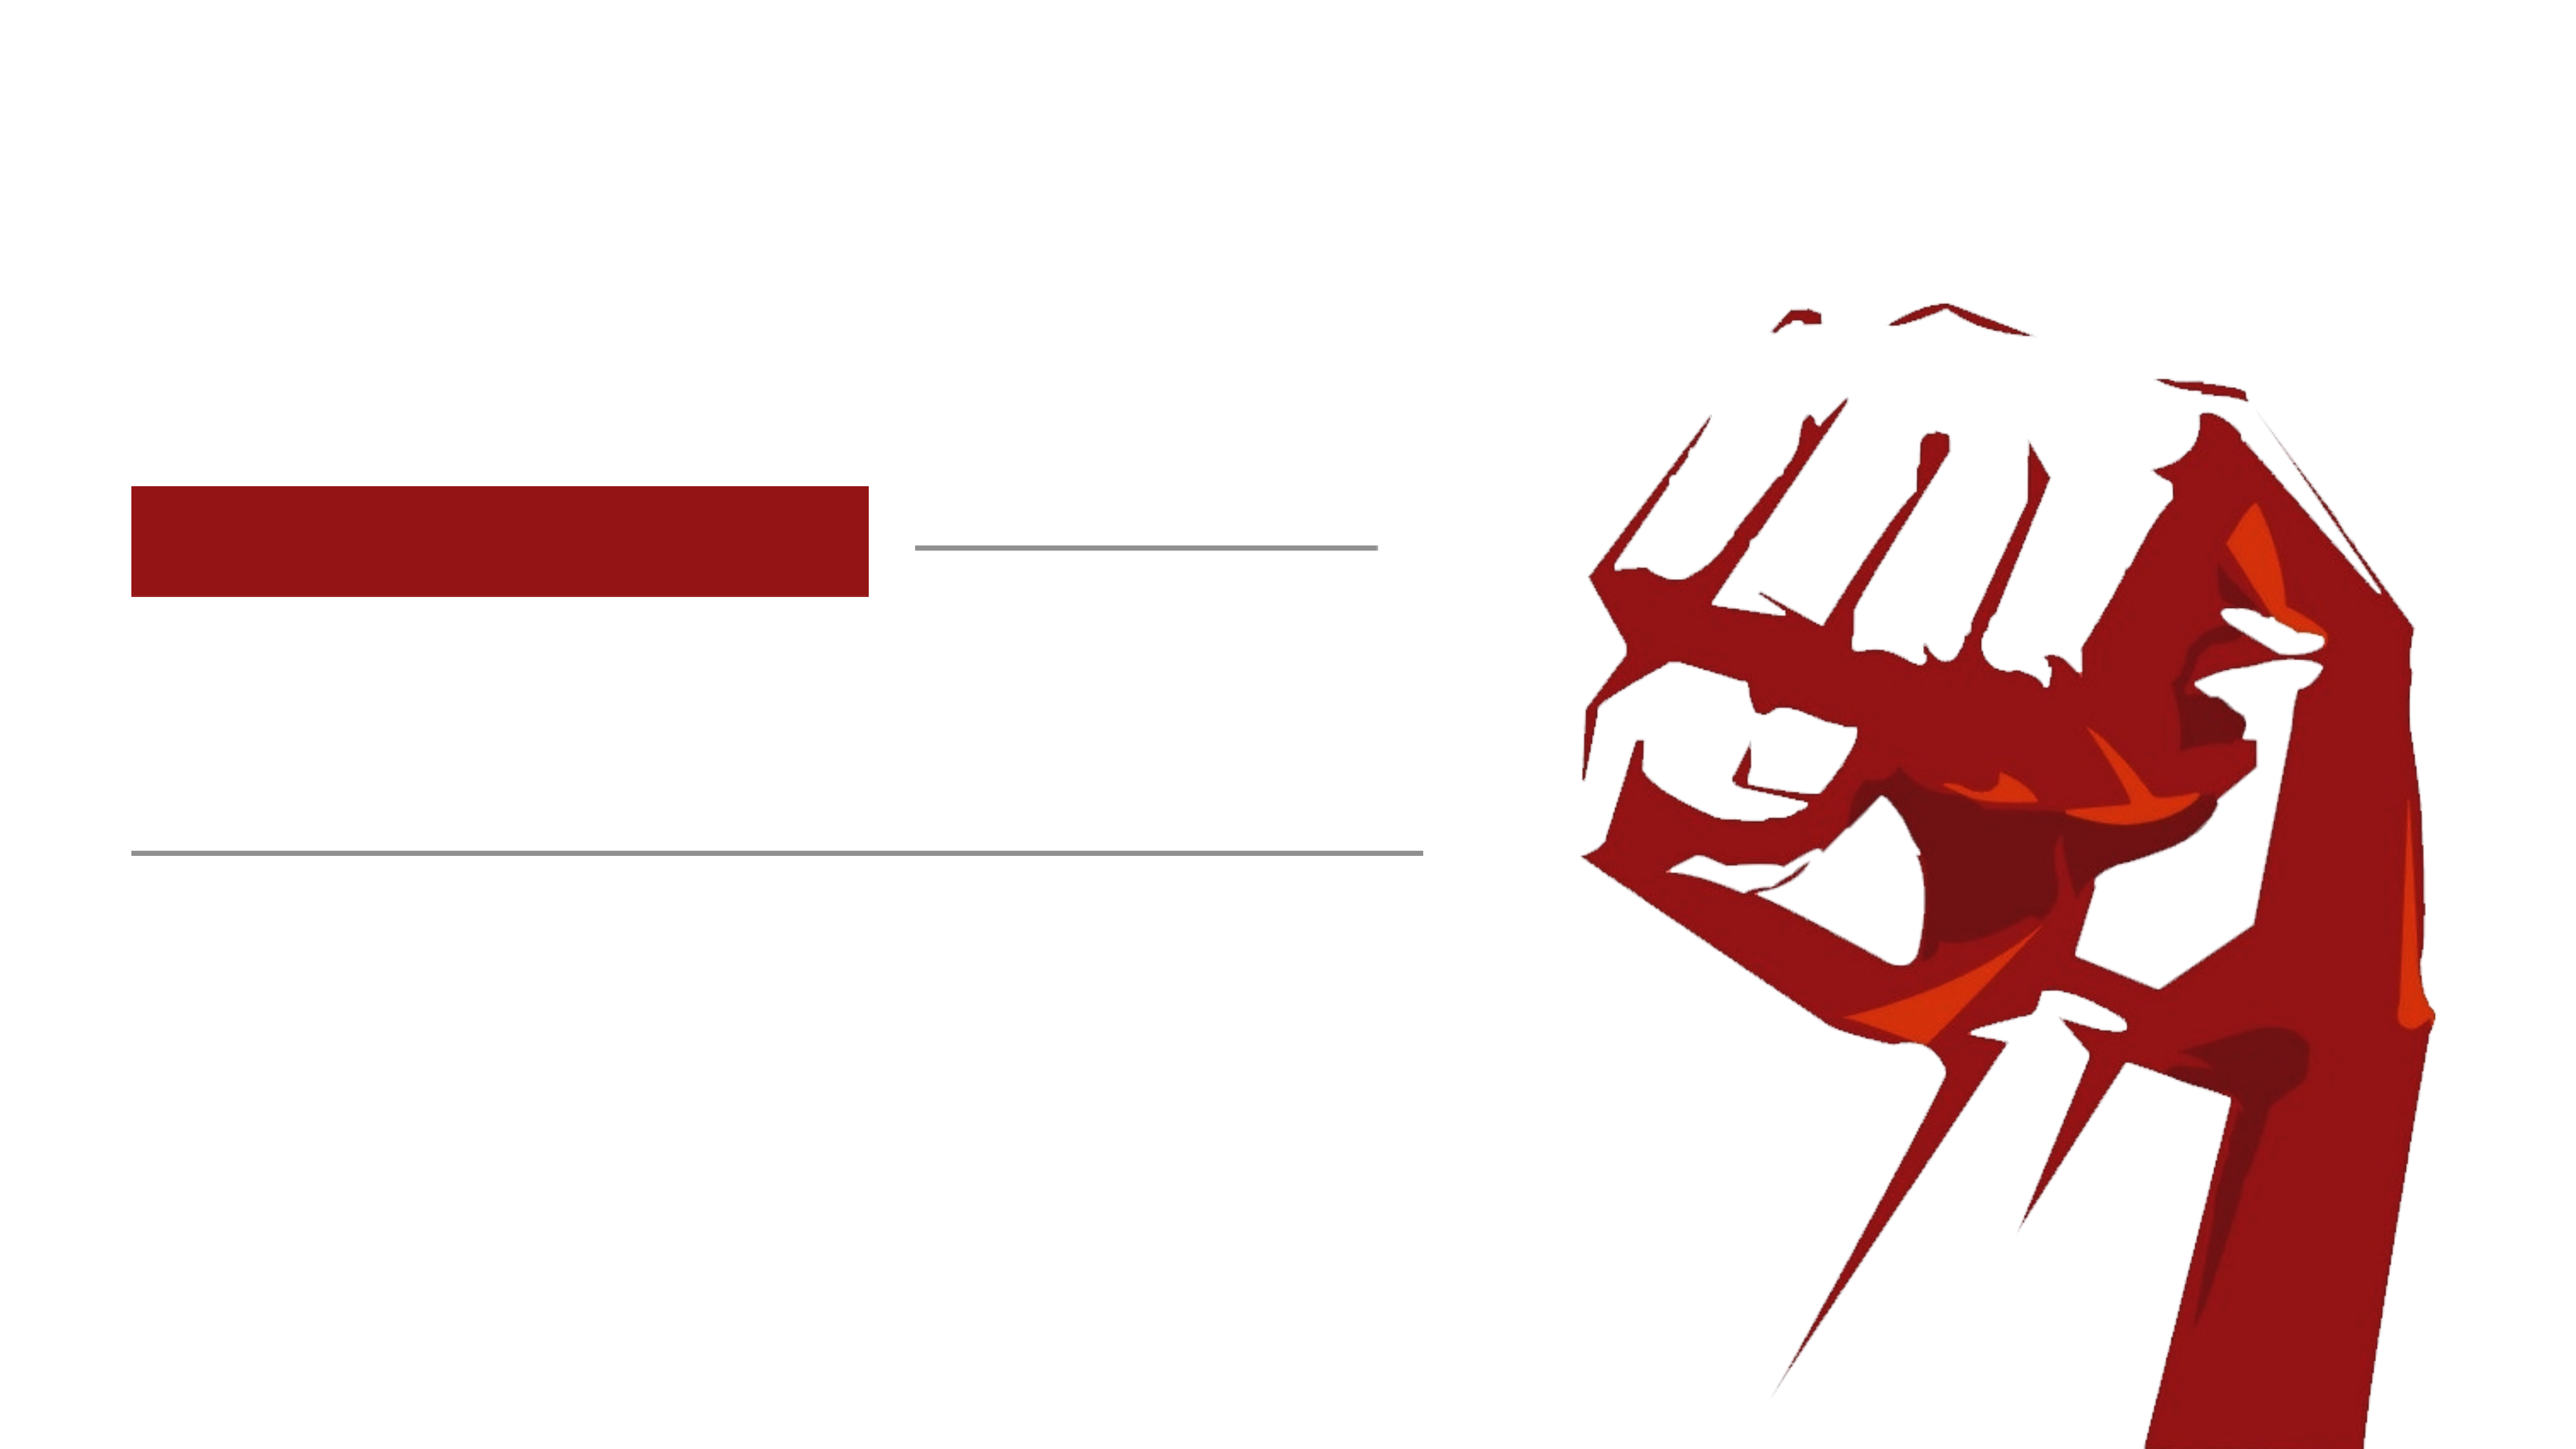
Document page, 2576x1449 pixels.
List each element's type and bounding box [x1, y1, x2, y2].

picture [131, 486, 869, 597]
picture [1488, 213, 2576, 1449]
picture [915, 545, 1379, 551]
picture [131, 851, 1423, 856]
